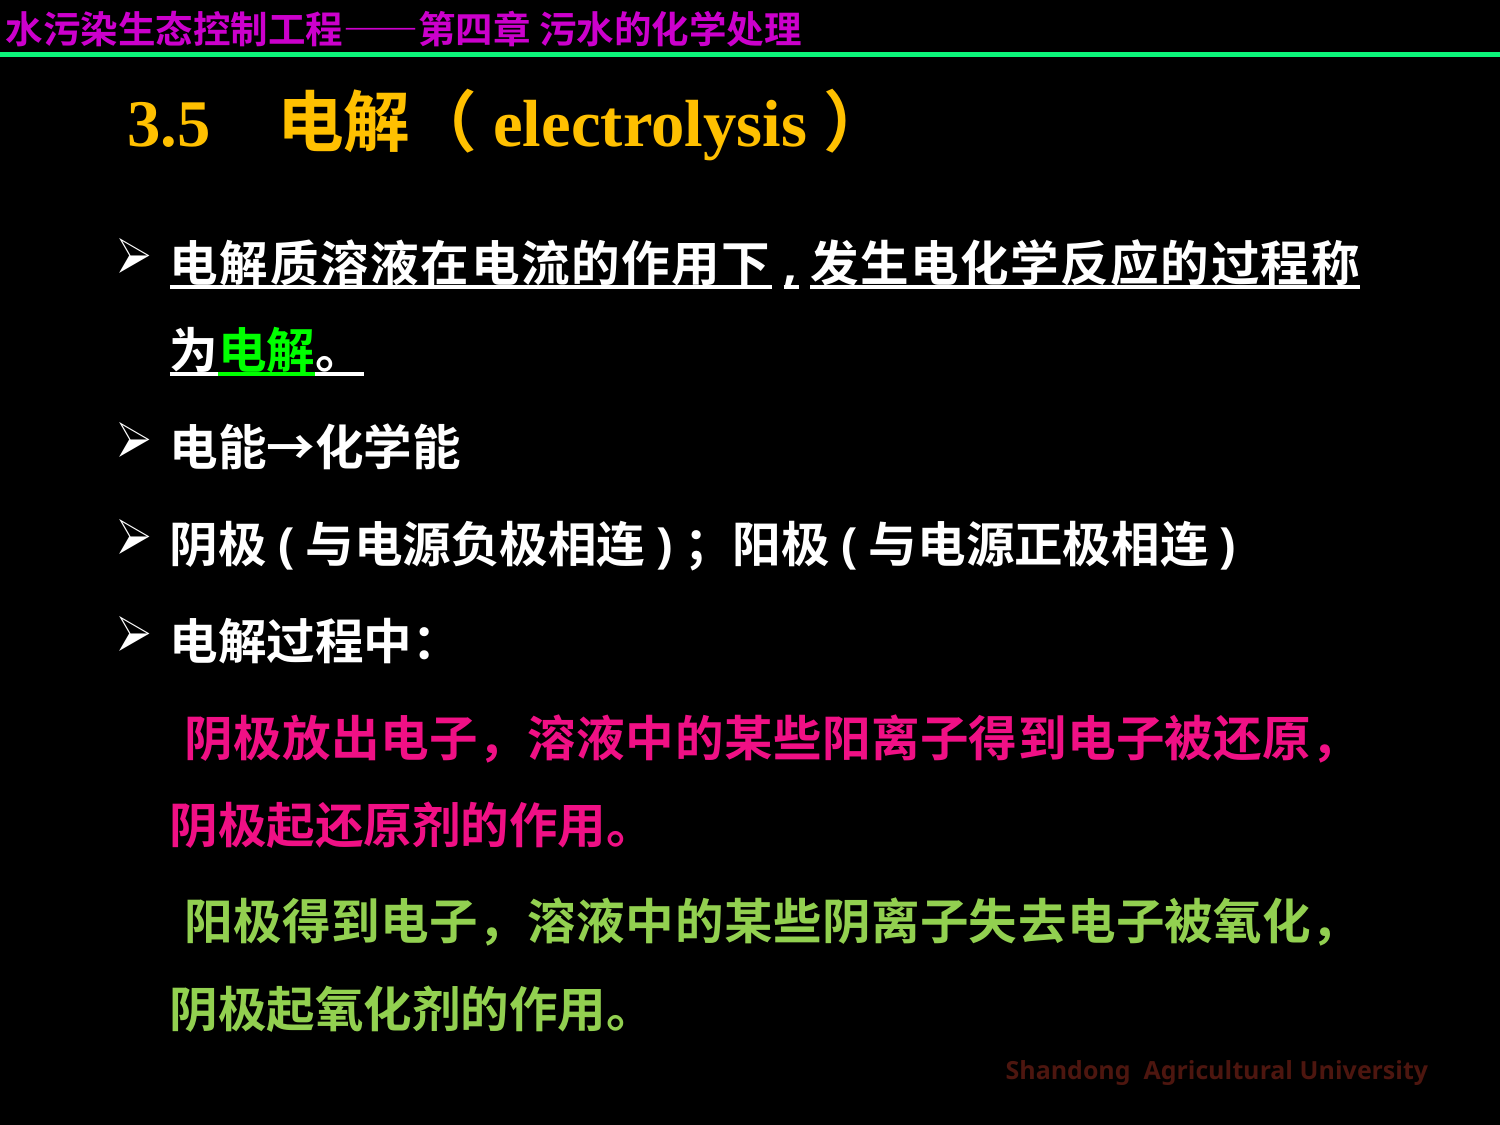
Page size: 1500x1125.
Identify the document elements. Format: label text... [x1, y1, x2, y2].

title 3.5 电解（electrolysis） [112, 66, 1388, 173]
list 电解质溶液在电流的作用下,发生电化学反应的过程称为电解。 电能→化学能 阴极(与电源负极相连)；阳极(与电源正极相连) 电解过程中： 阴极放出电子，溶液中的某些阳离子得到电子被还原，阴极起还原剂的作用。 阳极得到电子，溶液中的某些阴离子失去电子被氧化，阴极起氧化剂的作用。 [100, 196, 1376, 1047]
